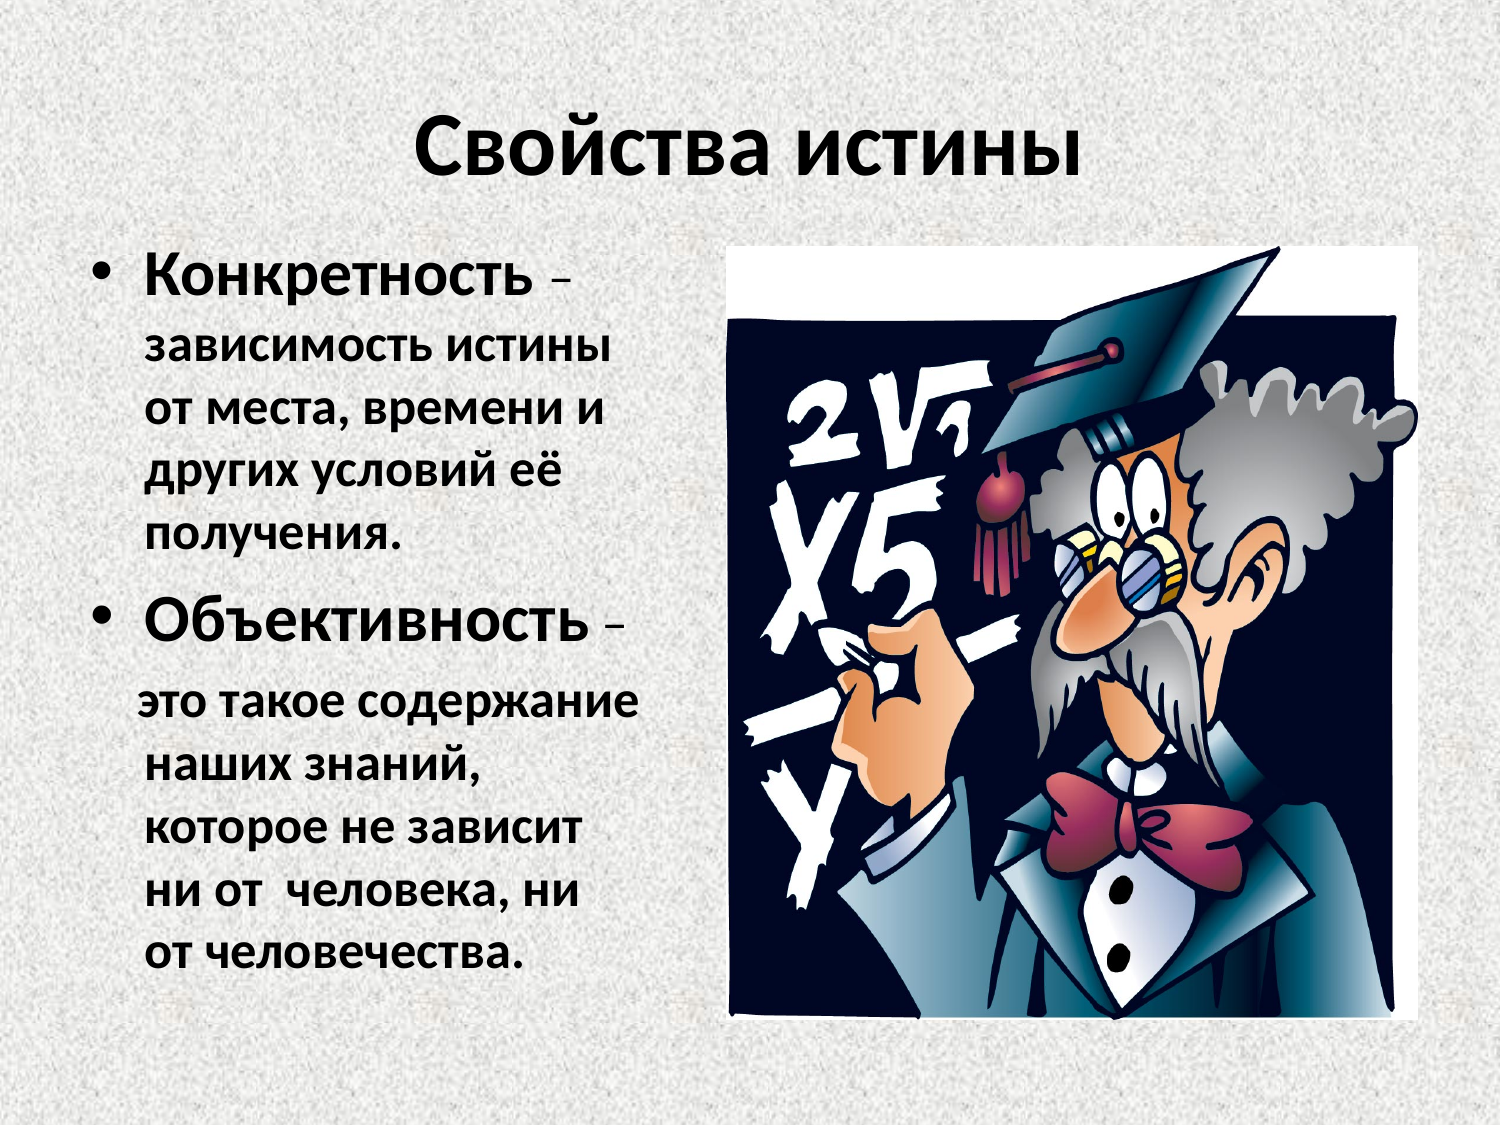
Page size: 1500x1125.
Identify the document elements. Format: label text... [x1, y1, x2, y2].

picture [0, 0, 1500, 1125]
title Свойства истины [75, 45, 1425, 233]
list Конкретность – зависимость истины от места, времени и других условий её получения. Объективность – это такое содержание наших знаний, которое не зависит ни от человека, ни от человечества. [75, 222, 657, 1005]
